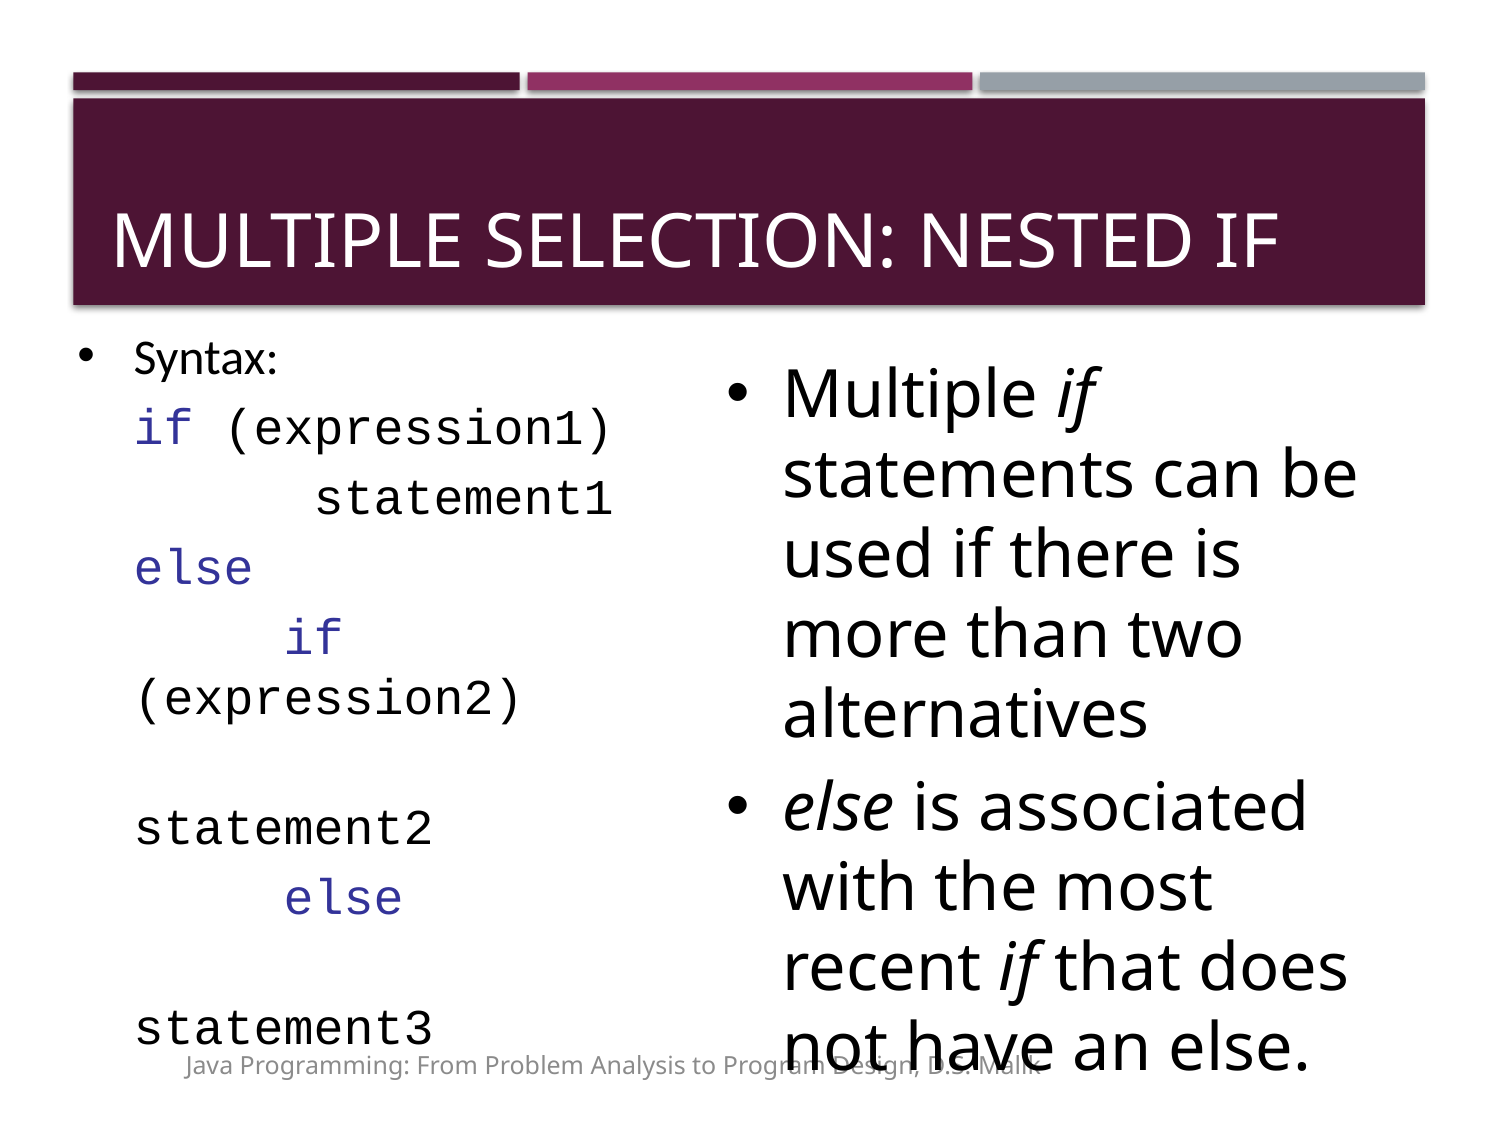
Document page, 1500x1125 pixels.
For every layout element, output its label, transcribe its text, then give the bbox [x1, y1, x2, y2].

text_box Java Programming: From Problem Analysis to Program Design, D.S. Malik [171, 1034, 1365, 1094]
text_box Multiple if statements can be used if there is more than two alternatives else is associated with the most recent if that does not have an else. [711, 343, 1436, 1065]
text_box Syntax: if (expression1) statement1 else if (expression2) statement2 else statement3 [62, 316, 712, 972]
title Multiple Selection: Nested if [95, 112, 1406, 291]
